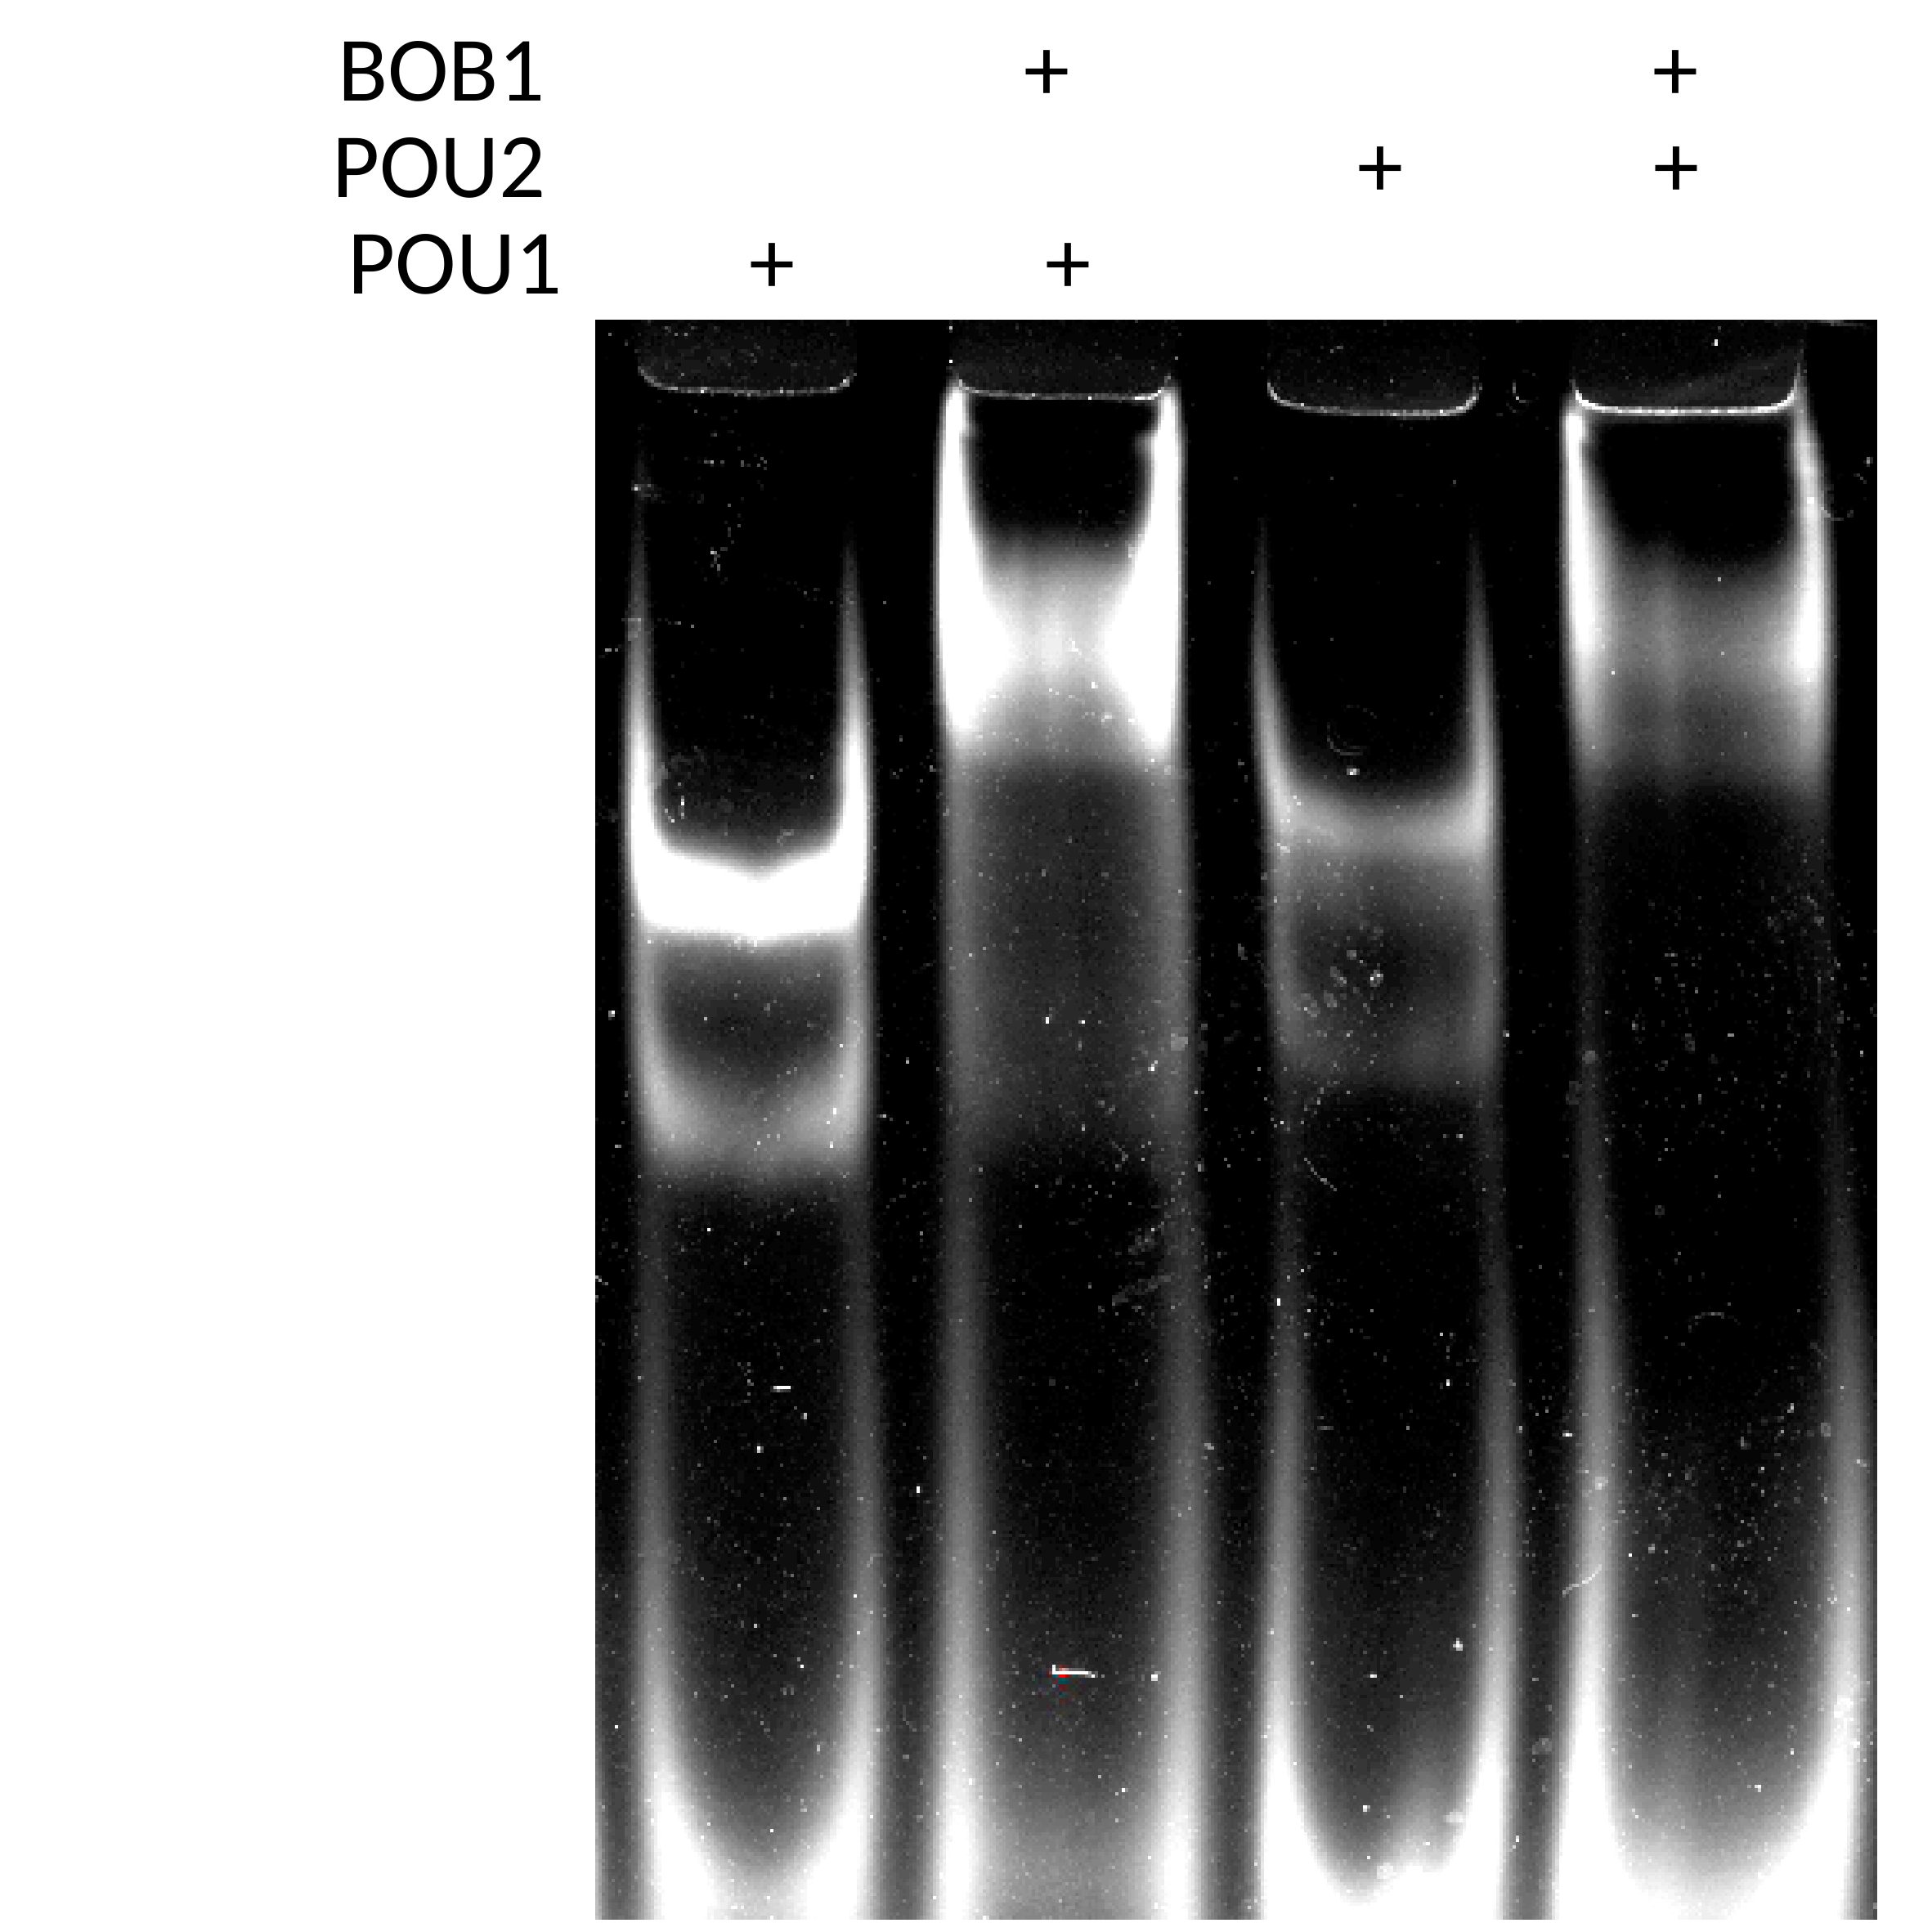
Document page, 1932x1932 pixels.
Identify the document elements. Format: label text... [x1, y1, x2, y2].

text_box POU2 + + [320, 99, 1932, 222]
picture [594, 320, 1878, 1920]
text_box BOB1 + + [325, 2, 1932, 126]
text_box POU1 + + [335, 222, 1271, 319]
